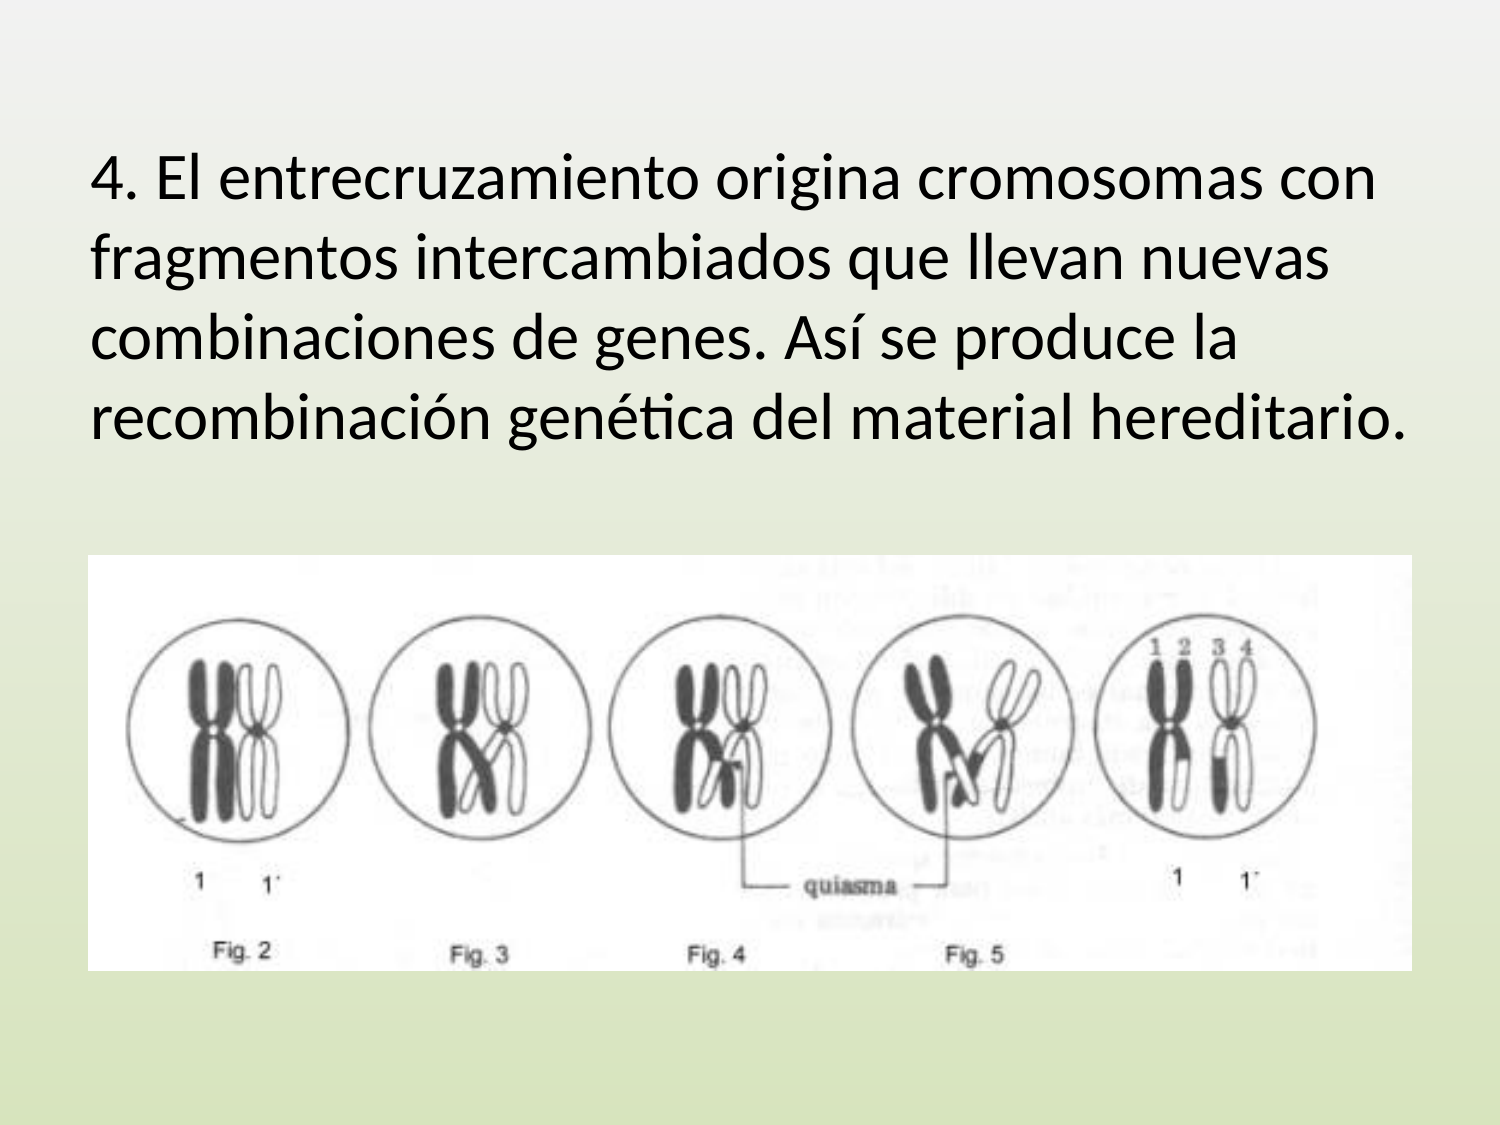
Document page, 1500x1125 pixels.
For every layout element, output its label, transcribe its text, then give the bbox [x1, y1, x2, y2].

picture [88, 554, 1412, 971]
list 4. El entrecruzamiento origina cromosomas con fragmentos intercambiados que llevan nuevas combinaciones de genes. Así se produce la recombinación genética del material hereditario. [75, 125, 1425, 1005]
